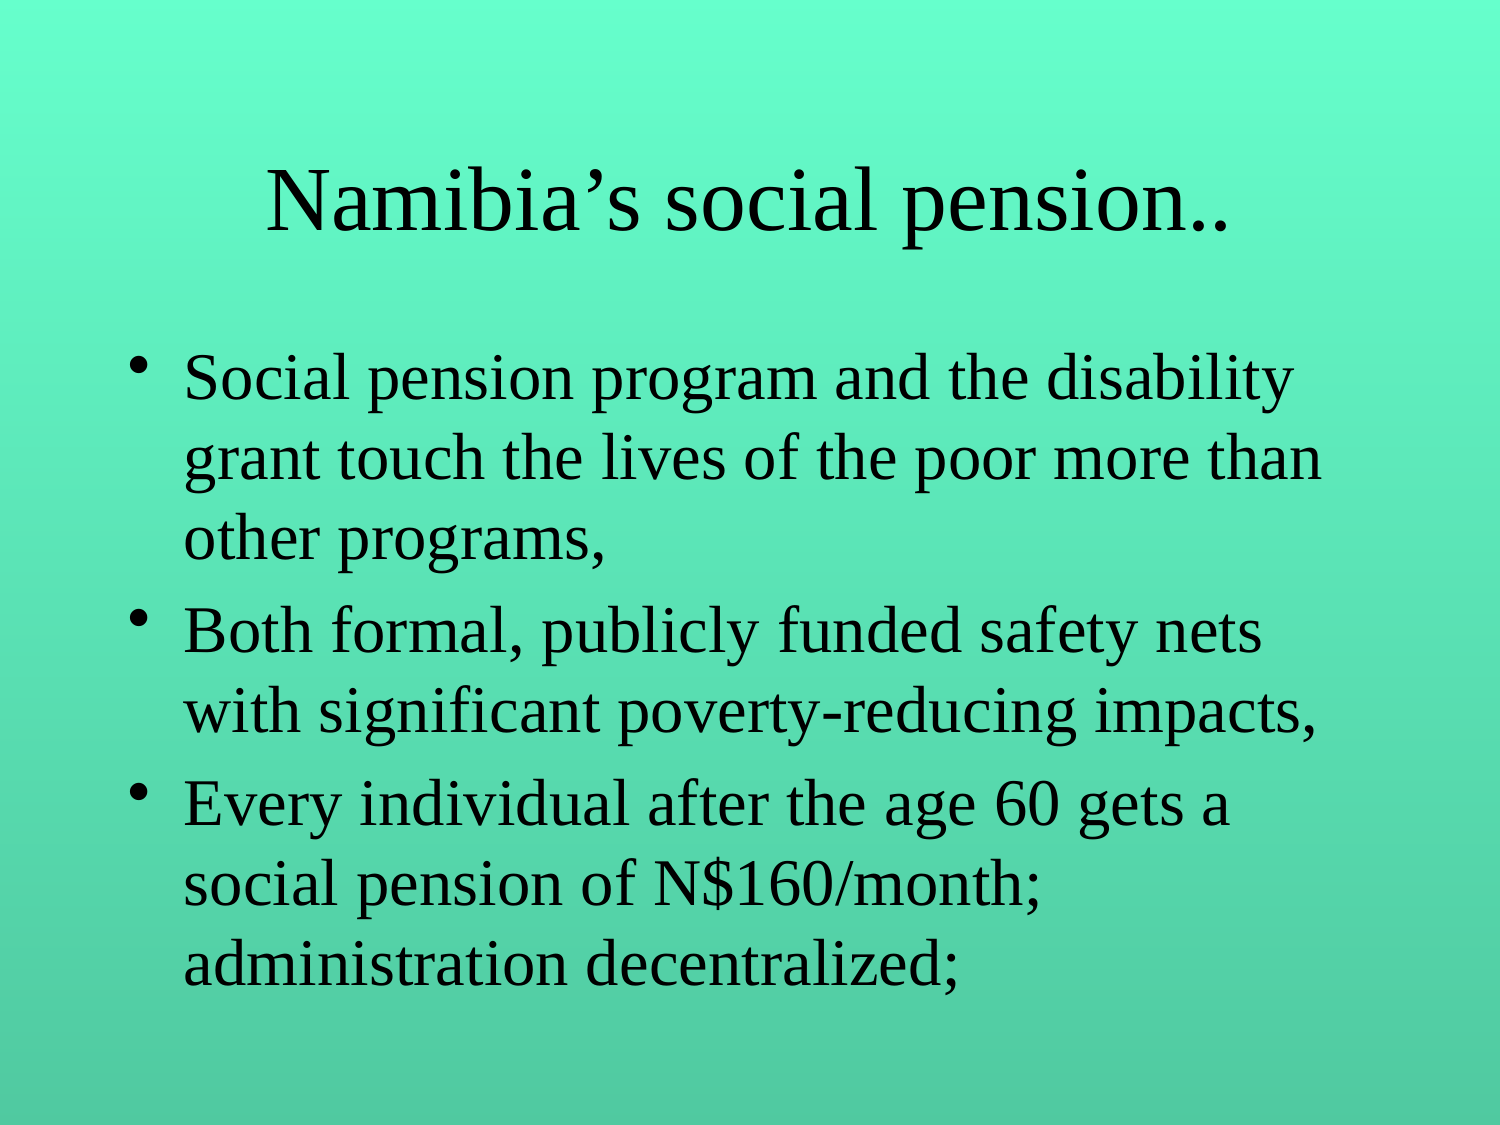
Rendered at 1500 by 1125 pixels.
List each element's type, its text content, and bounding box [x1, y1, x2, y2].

list Social pension program and the disability grant touch the lives of the poor more than other programs, Both formal, publicly funded safety nets with significant poverty-reducing impacts, Every individual after the age 60 gets a social pension of N$160/month; administration decentralized; [112, 324, 1388, 1001]
title Namibia’s social pension.. [112, 99, 1388, 288]
